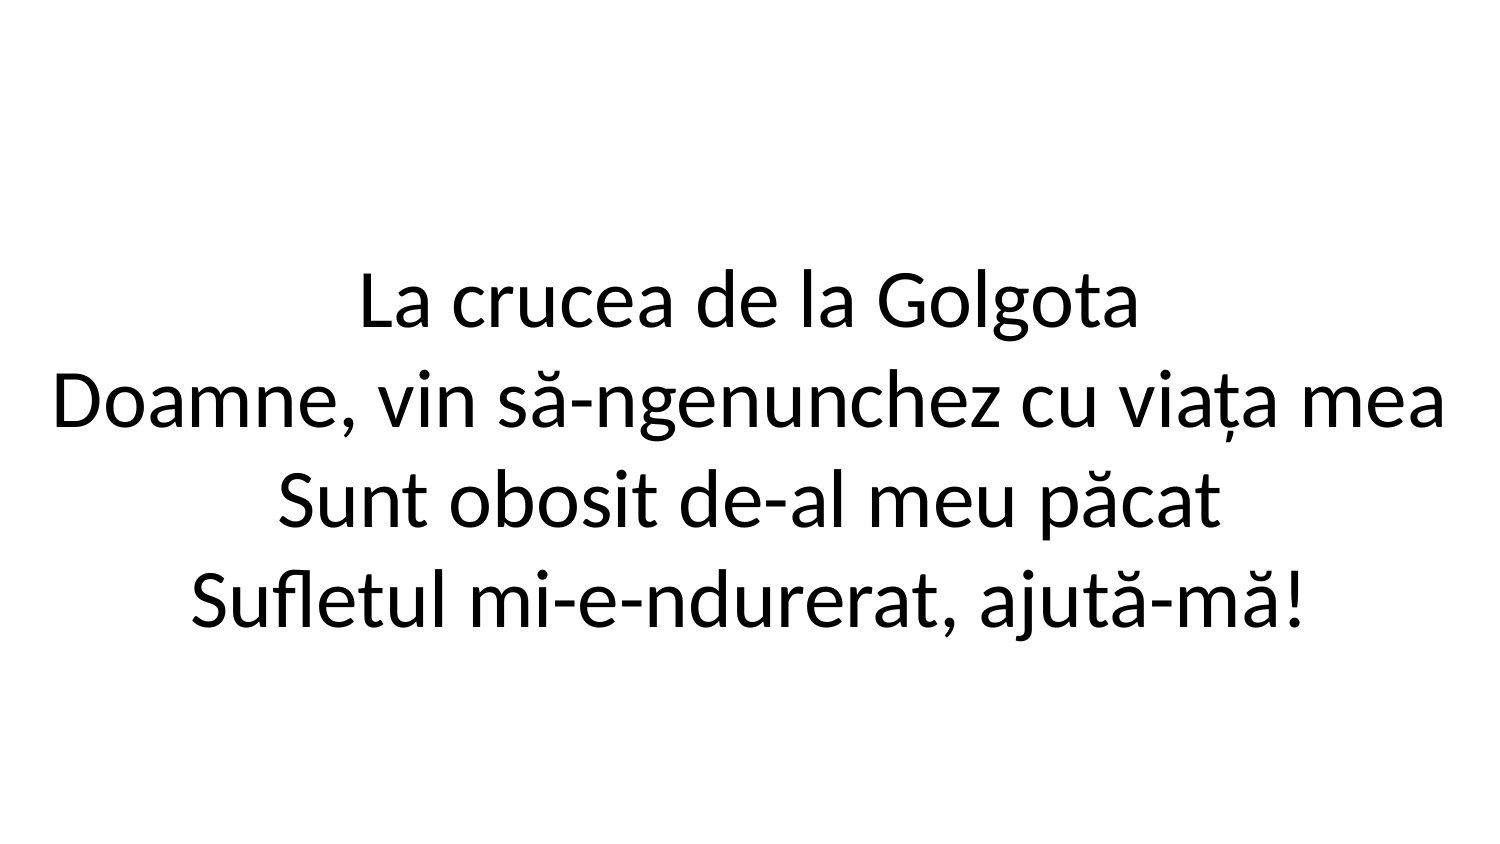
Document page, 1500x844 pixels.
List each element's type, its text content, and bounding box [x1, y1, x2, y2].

text_box La crucea de la Golgota Doamne, vin să-ngenunchez cu viața mea Sunt obosit de-al meu păcat Sufletul mi-e-ndurerat, ajută-mă! [37, 192, 1463, 652]
